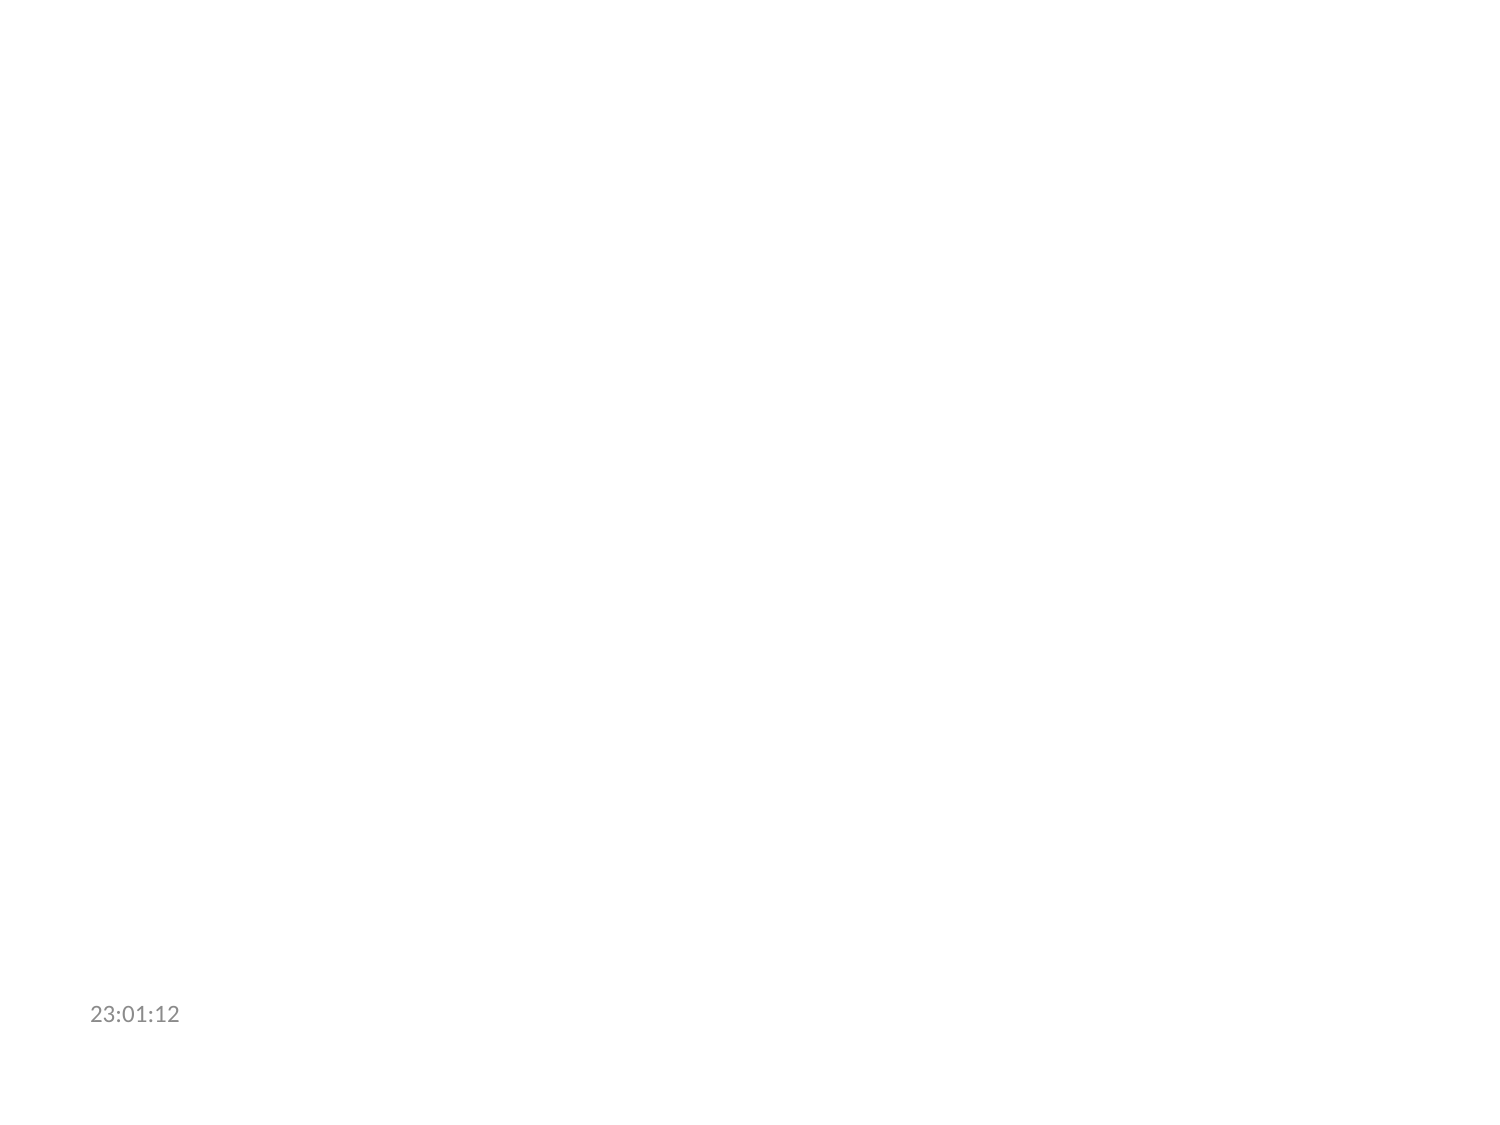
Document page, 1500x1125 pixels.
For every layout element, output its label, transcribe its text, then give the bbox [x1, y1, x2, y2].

text_box 15:35:09 [75, 982, 425, 1043]
